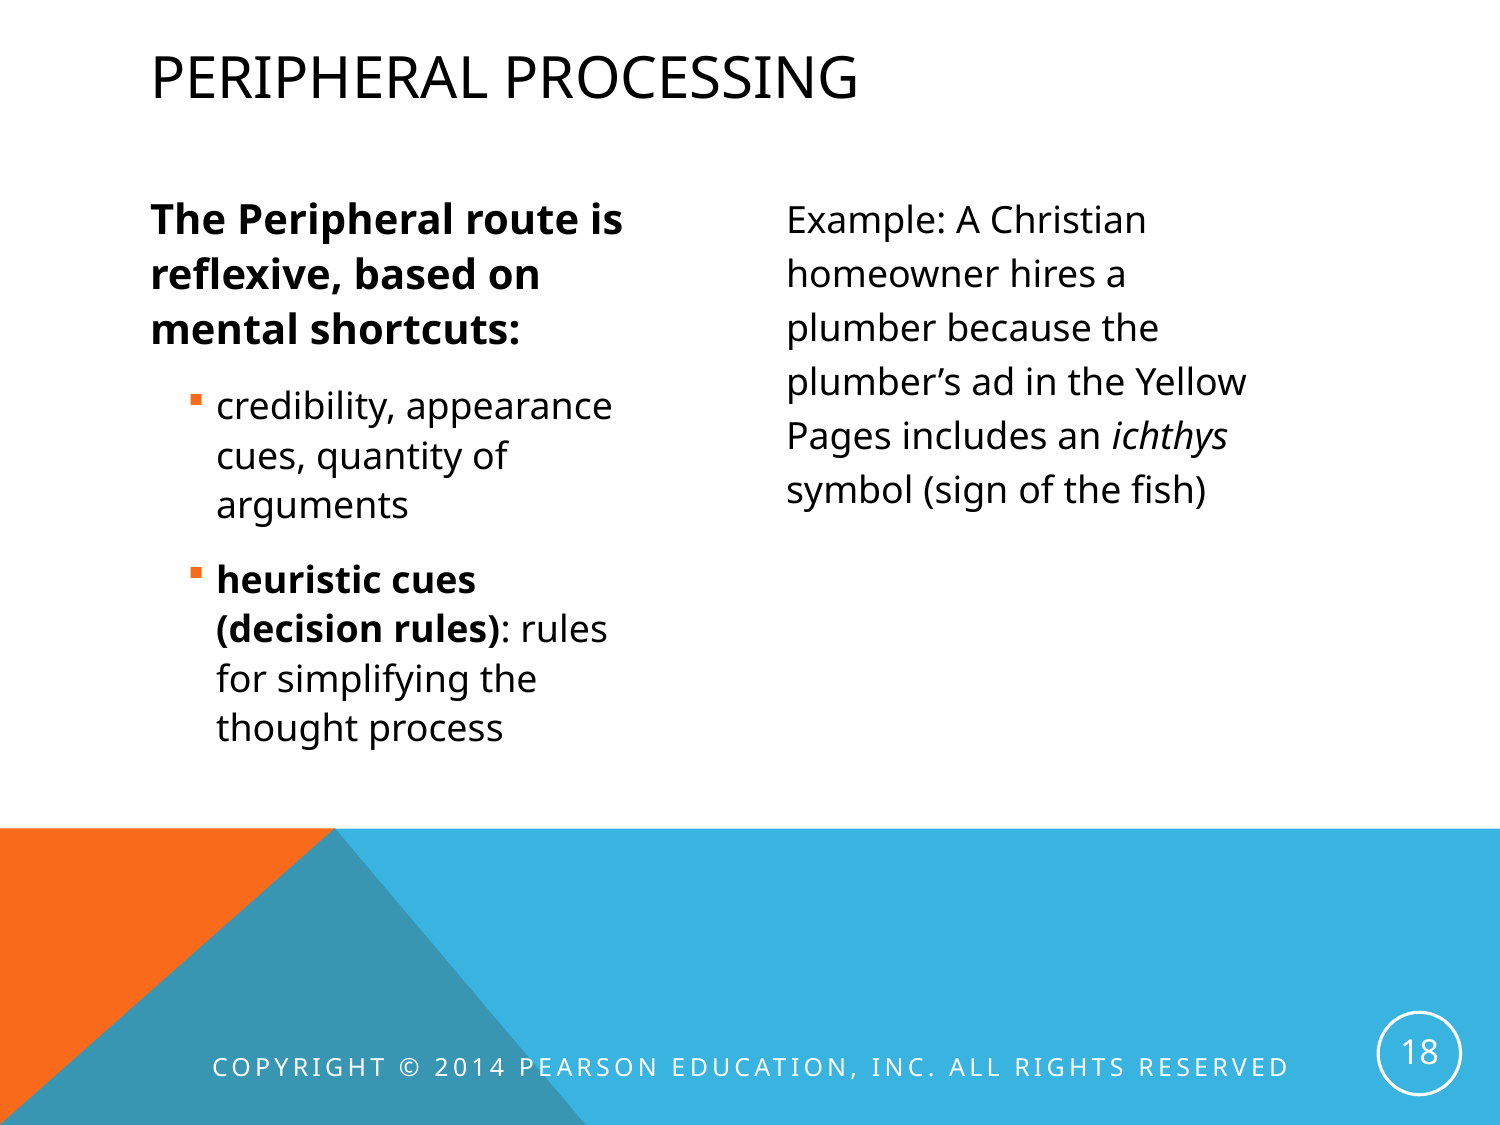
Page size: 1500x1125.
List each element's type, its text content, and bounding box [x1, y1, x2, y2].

title Peripheral processing [135, 0, 1369, 150]
list The Peripheral route is reflexive, based on mental shortcuts: credibility, appearance cues, quantity of arguments heuristic cues (decision rules): rules for simplifying the thought process [135, 179, 660, 789]
slide_number 18 [1376, 1010, 1463, 1097]
footer Copyright © 2014 Pearson Education, Inc. All rights reserved [150, 1012, 1352, 1125]
list Example: A Christian homeowner hires a plumber because the plumber’s ad in the Yellow Pages includes an ichthys symbol (sign of the fish) [771, 179, 1296, 789]
